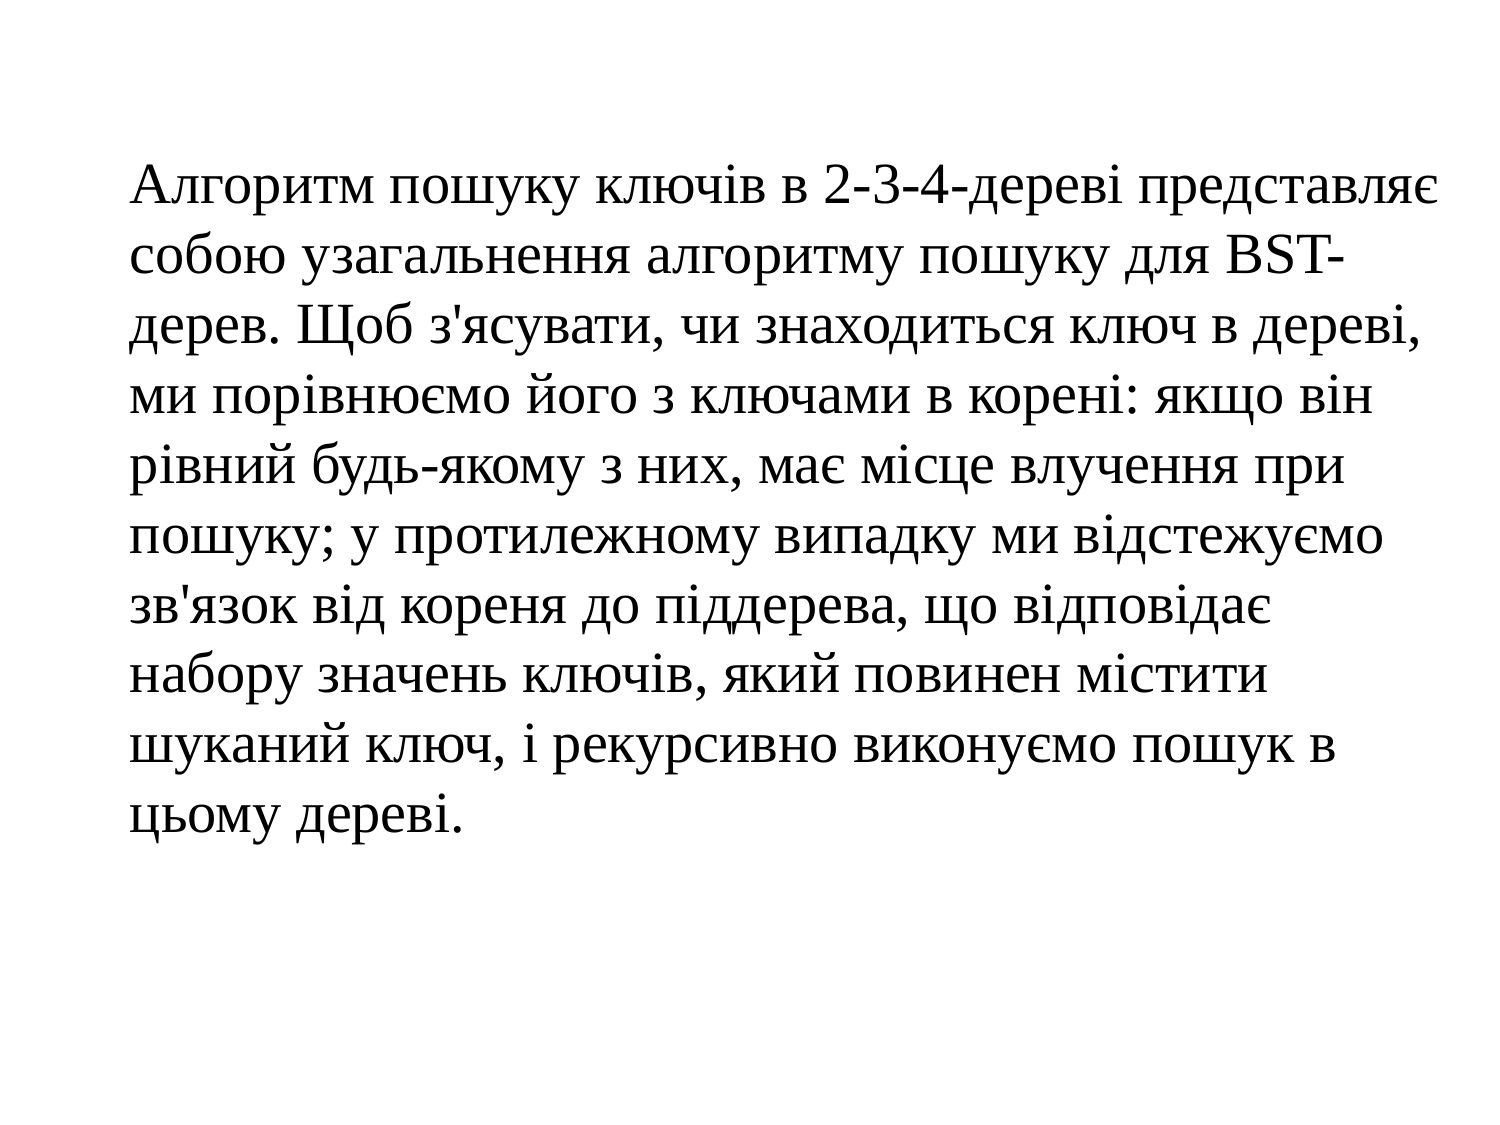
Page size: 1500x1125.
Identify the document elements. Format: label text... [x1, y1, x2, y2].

list Алгоритм пошуку ключів в 2-3-4-дереві представляє собою узагальнення алгоритму пошуку для BST-дерев. Щоб з'ясувати, чи знаходиться ключ в дереві, ми порівнюємо його з ключами в корені: якщо він рівний будь-якому з них, має місце влучення при пошуку; у протилежному випадку ми відстежуємо зв'язок від кореня до піддерева, що відповідає набору значень ключів, який повинен містити шуканий ключ, і рекурсивно виконуємо пошук в цьому дереві. [0, 136, 1471, 1125]
